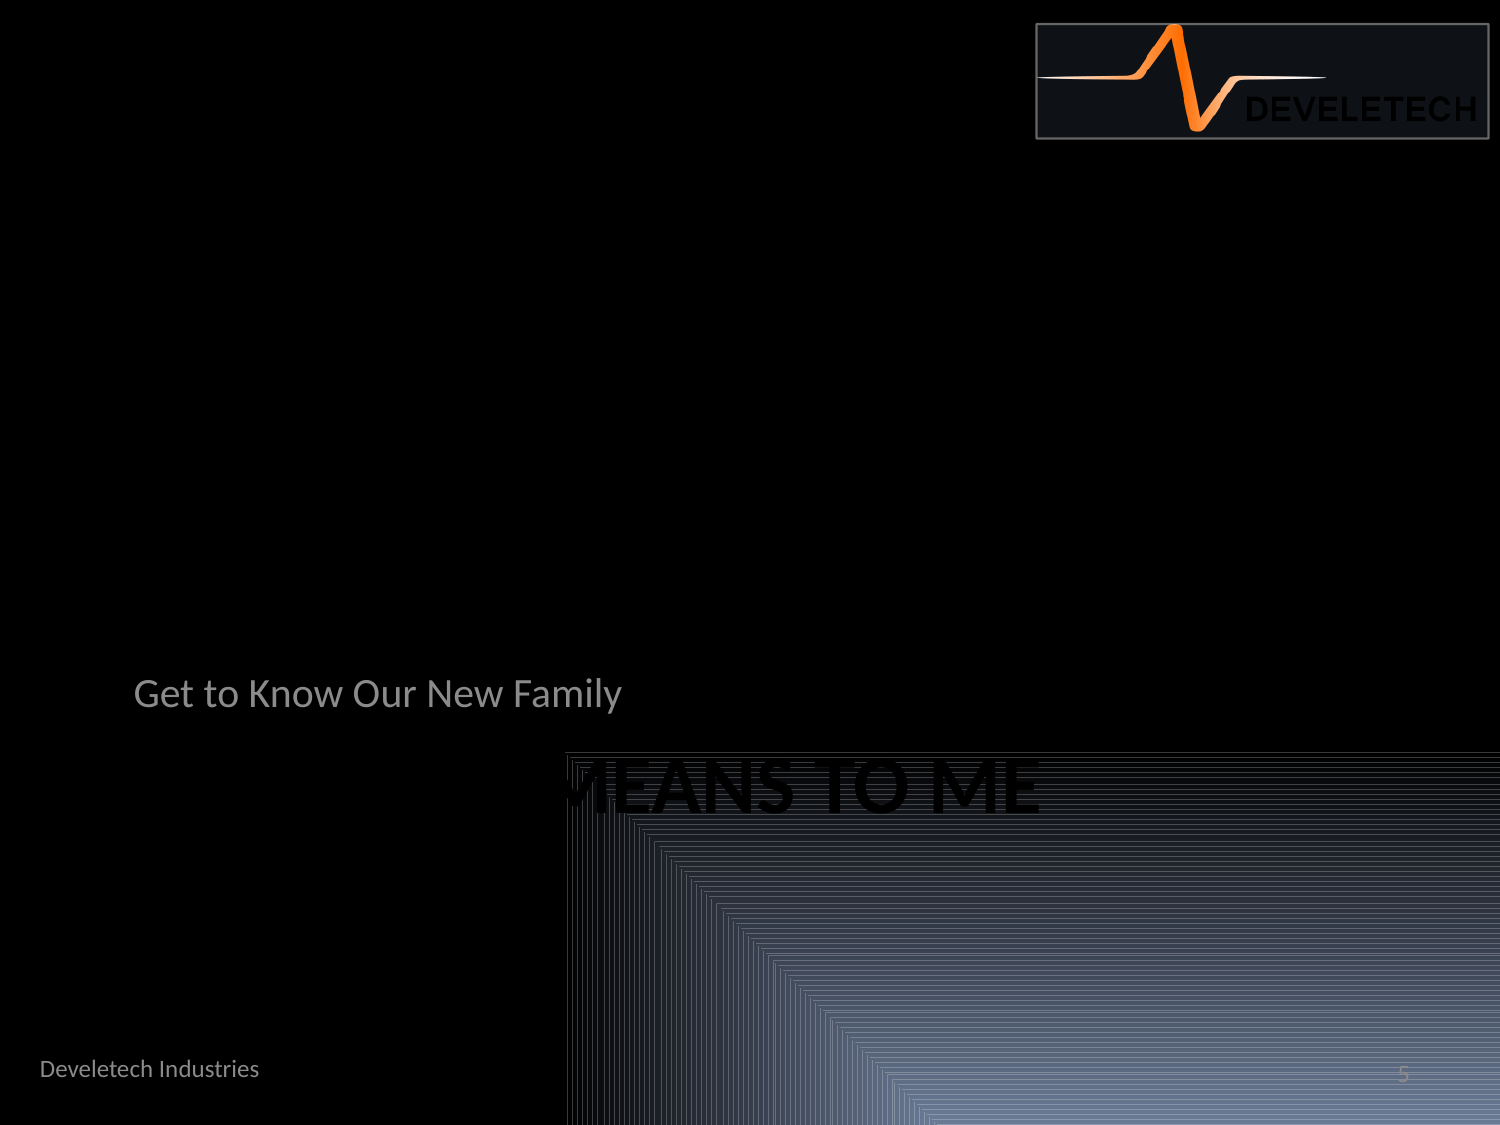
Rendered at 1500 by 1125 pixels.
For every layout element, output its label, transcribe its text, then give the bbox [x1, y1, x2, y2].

footer Develetech Industries [24, 1037, 500, 1098]
slide_number 5 [1074, 1042, 1425, 1103]
title What This means to me [118, 723, 1394, 947]
list Get to Know Our New Family [118, 476, 1394, 723]
picture [1038, 26, 1477, 137]
